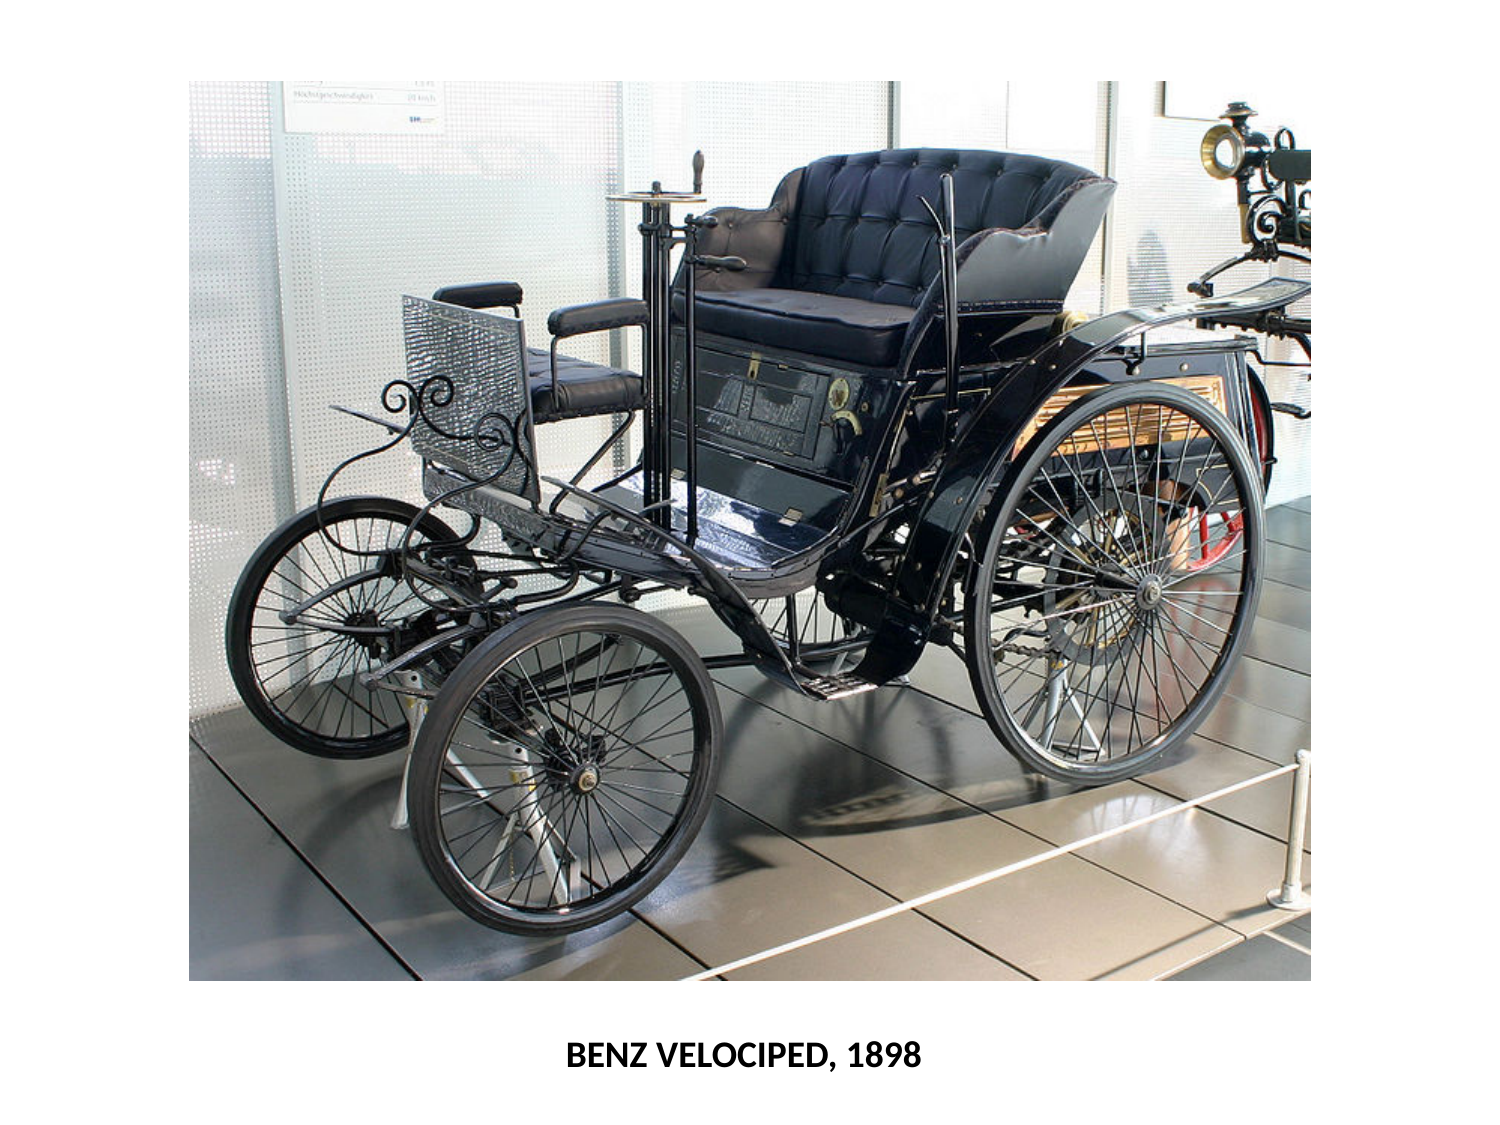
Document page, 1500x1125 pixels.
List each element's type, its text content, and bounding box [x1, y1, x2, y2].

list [189, 81, 1311, 981]
text_box BENZ VELOCIPED, 1898 [159, 1023, 1329, 1083]
